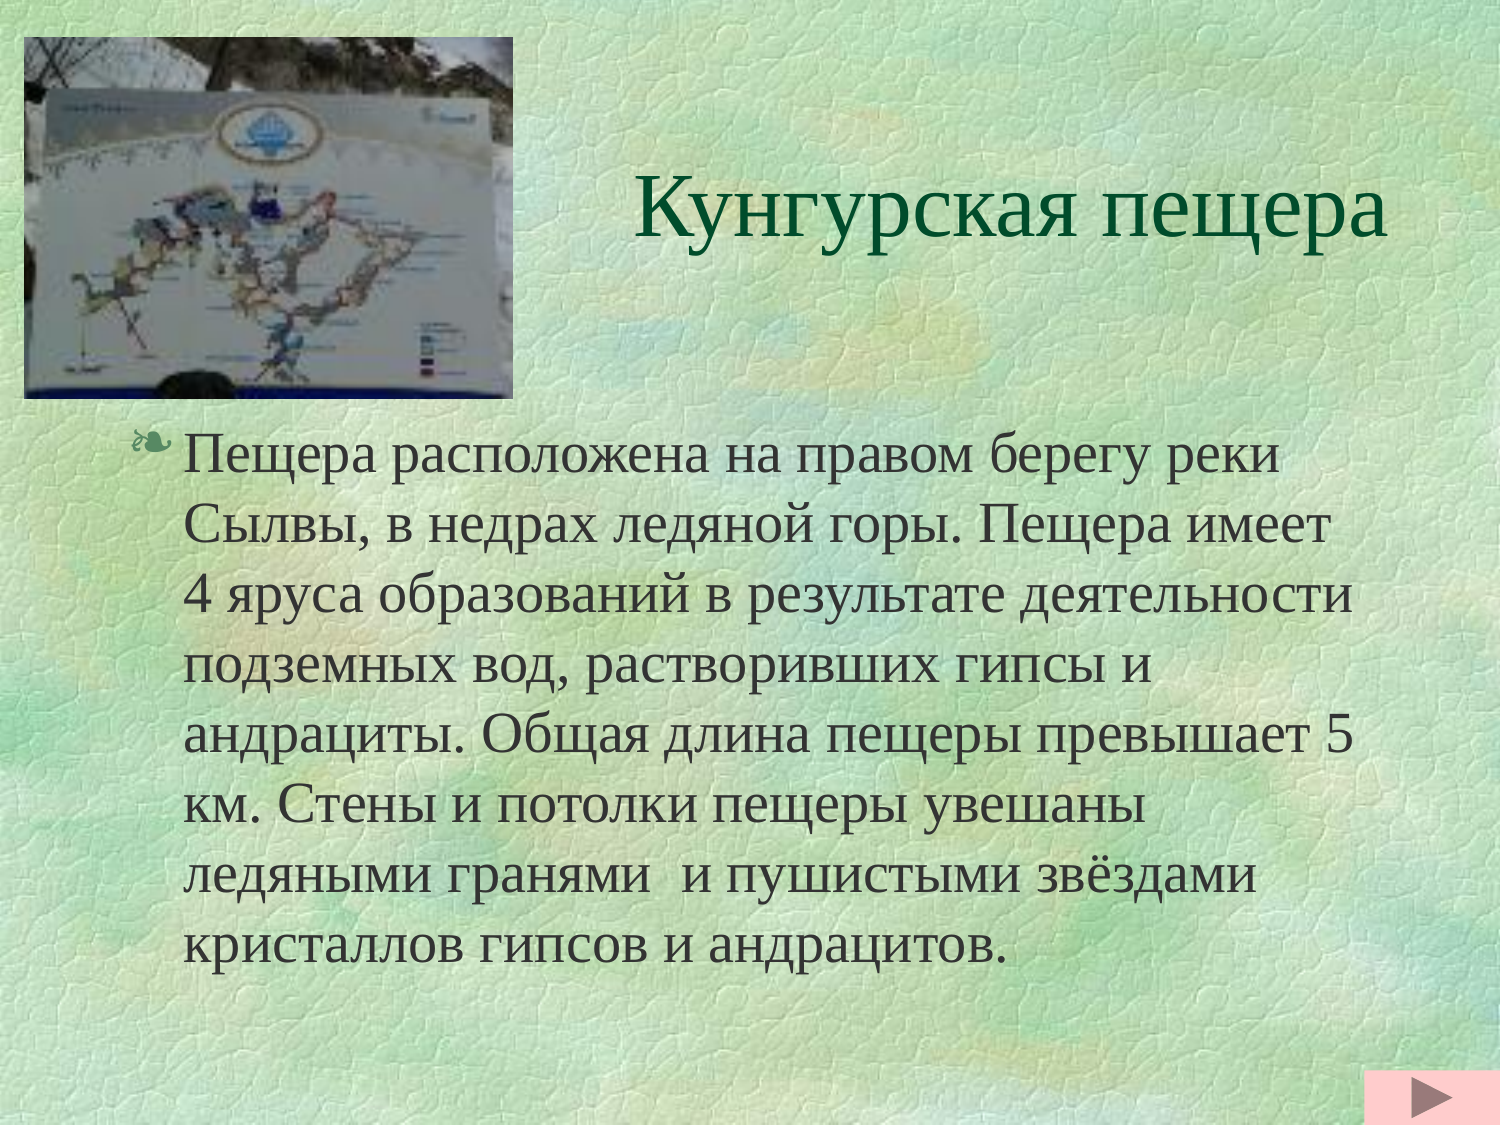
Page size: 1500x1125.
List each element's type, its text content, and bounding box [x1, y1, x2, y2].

list Пещера расположена на правом берегу реки Сылвы, в недрах ледяной горы. Пещера имеет 4 яруса образований в результате деятельности подземных вод, растворивших гипсы и андрациты. Общая длина пещеры превышает 5 км. Стены и потолки пещеры увешаны ледяными гранями и пушистыми звёздами кристаллов гипсов и андрацитов. [112, 324, 1388, 1001]
picture [0, 0, 1500, 1125]
text_box [1364, 1070, 1500, 1125]
title Кунгурская пещера [516, 74, 1438, 263]
